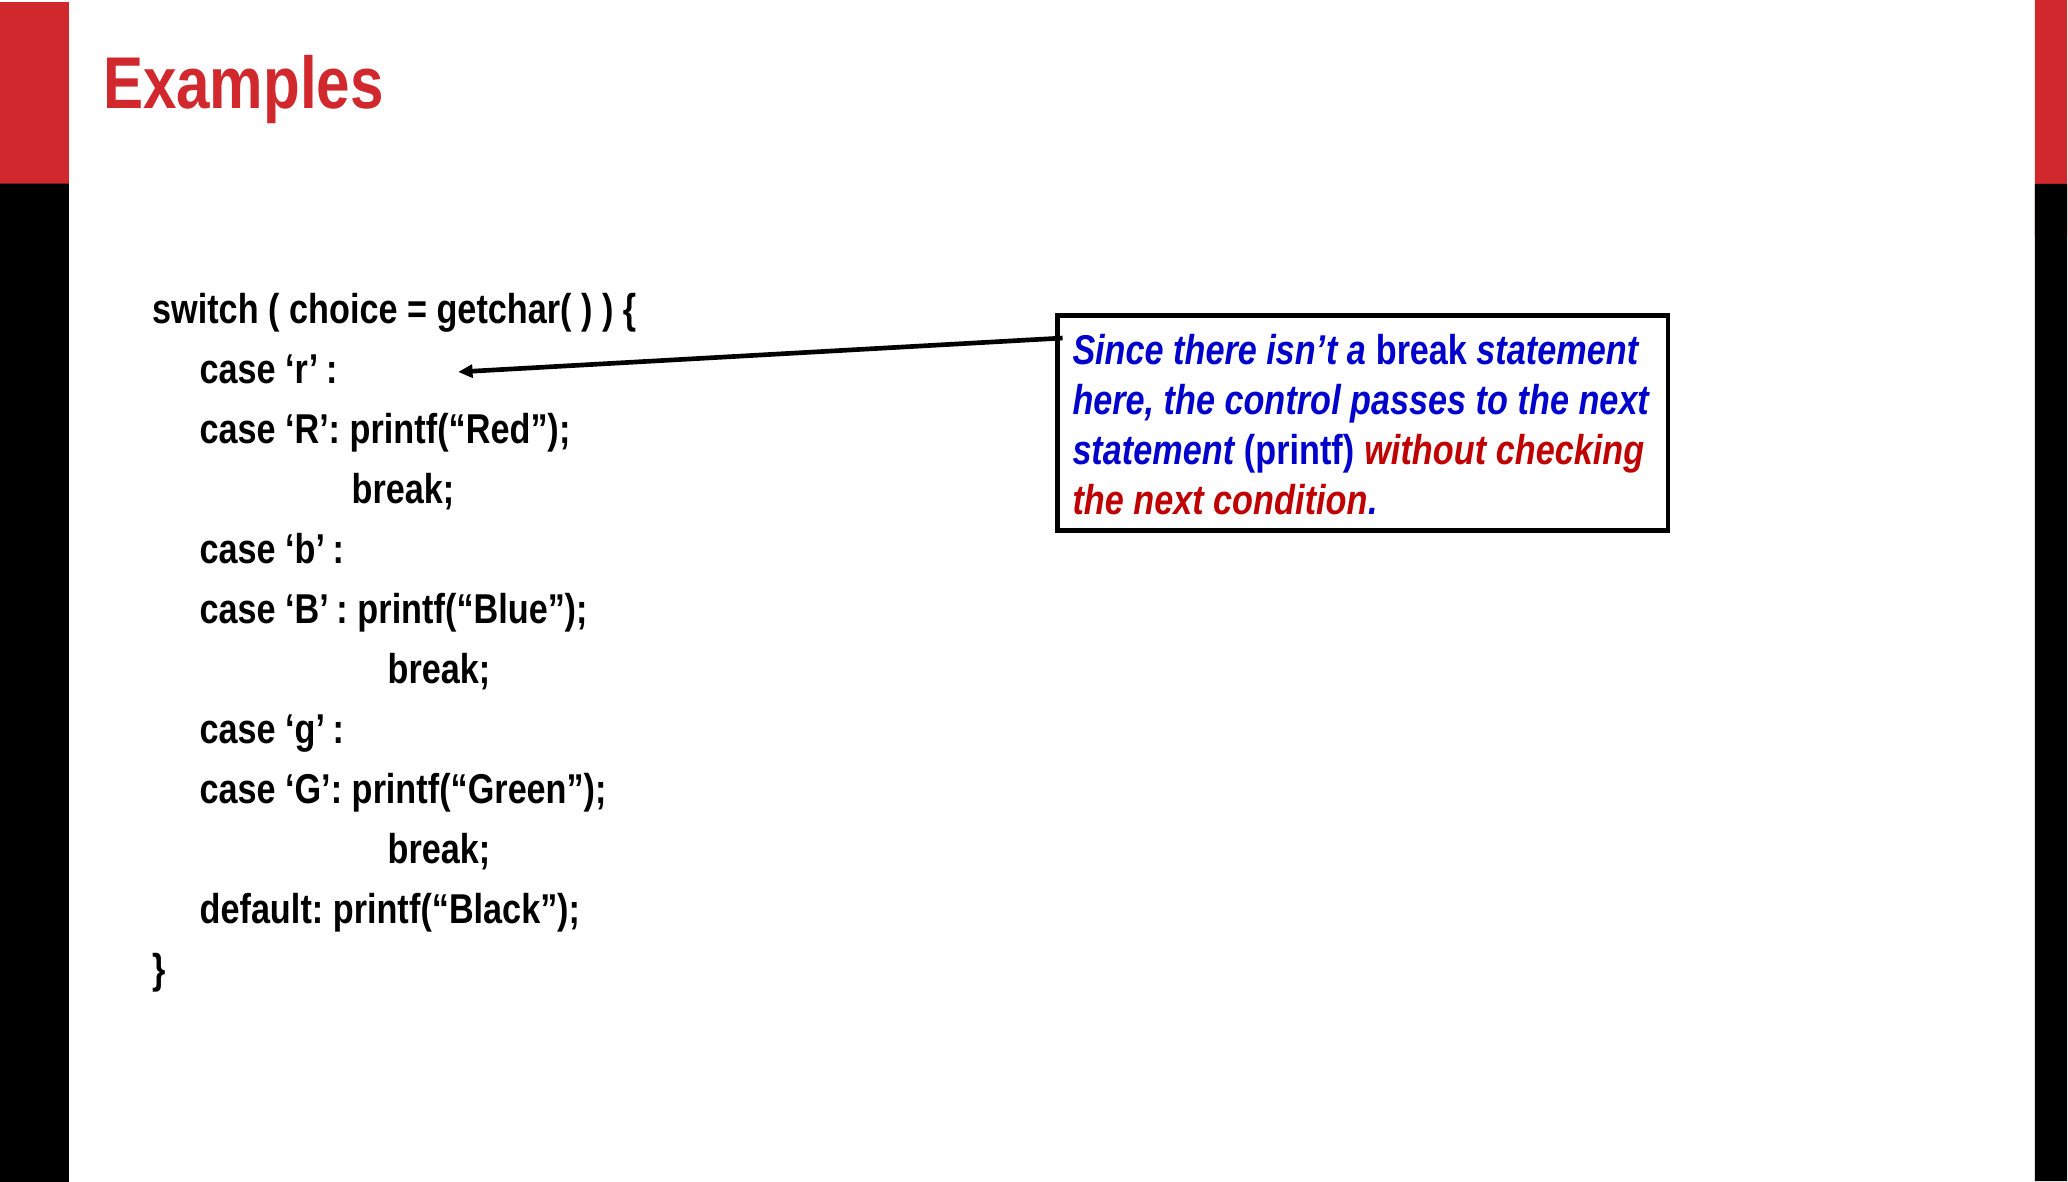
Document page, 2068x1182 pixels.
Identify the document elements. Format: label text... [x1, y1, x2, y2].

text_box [458, 315, 1669, 533]
title Examples [86, 26, 2016, 132]
text_box switch ( choice = getchar( ) ) { case ‘r’ : case ‘R’: printf(“Red”); break; case ‘b’ : case ‘B’ : printf(“Blue”); break; case ‘g’ : case ‘G’: printf(“Green”); break; default: printf(“Black”); } [133, 262, 938, 1002]
